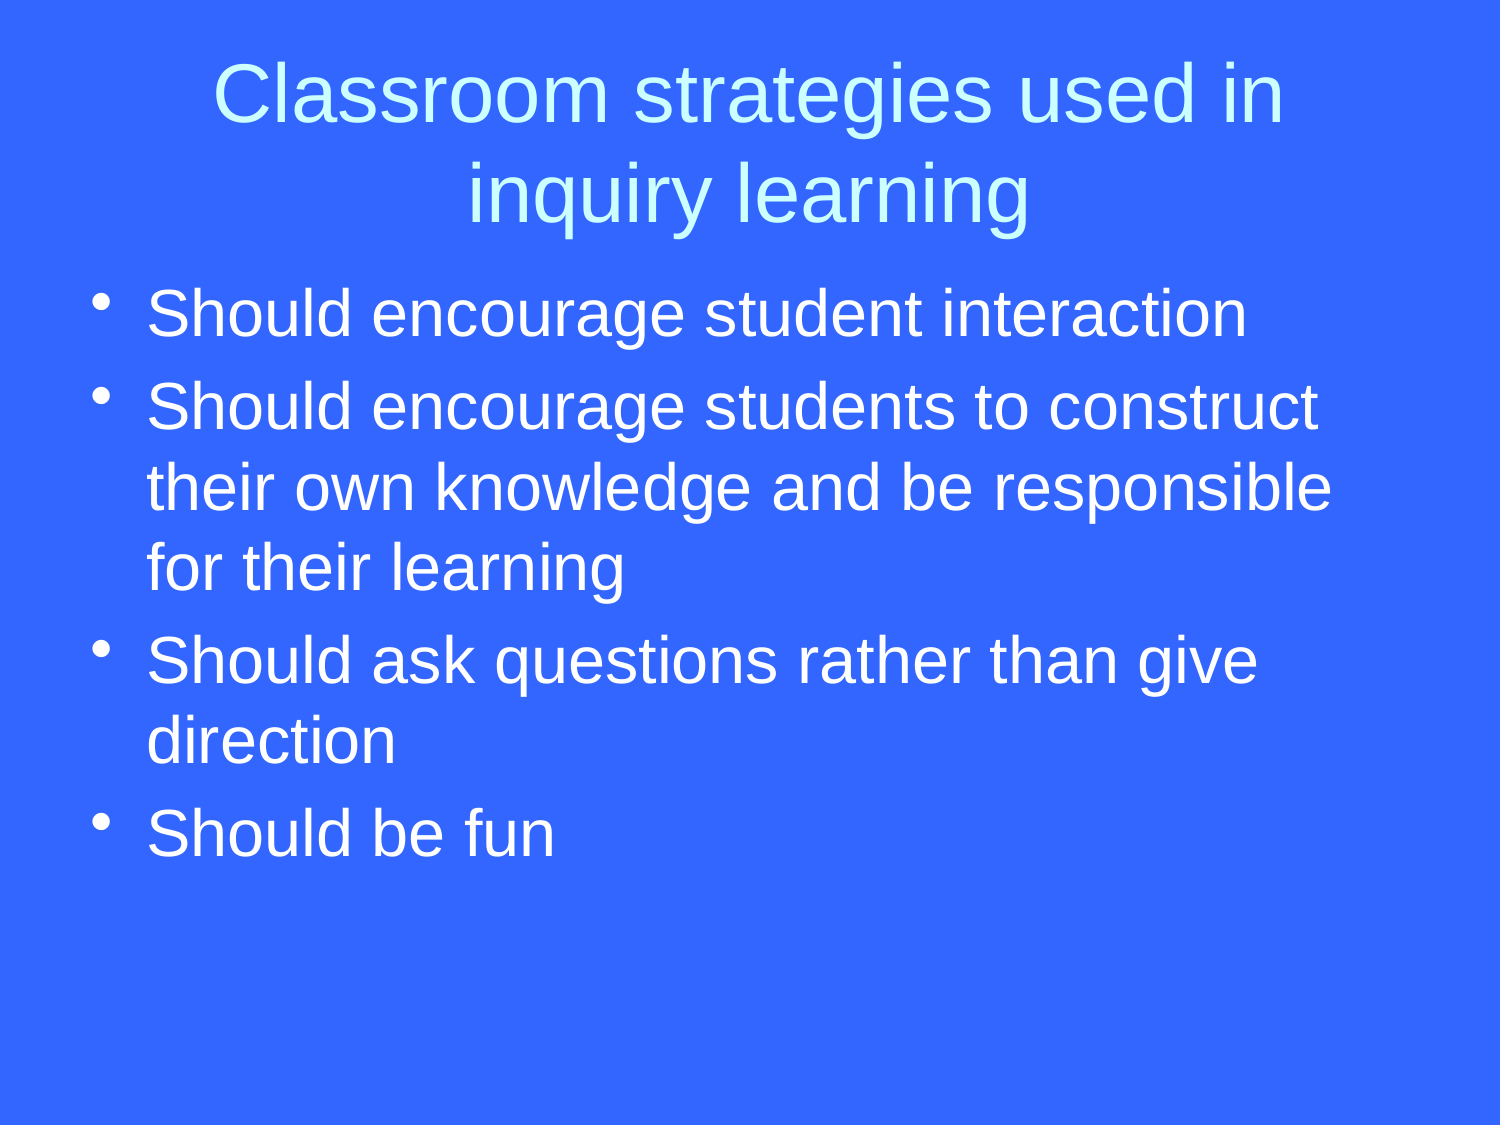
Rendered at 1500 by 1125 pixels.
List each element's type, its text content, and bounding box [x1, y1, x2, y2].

list Should encourage student interaction Should encourage students to construct their own knowledge and be responsible for their learning Should ask questions rather than give direction Should be fun [74, 262, 1426, 1006]
title Classroom strategies used in inquiry learning [74, 44, 1426, 233]
